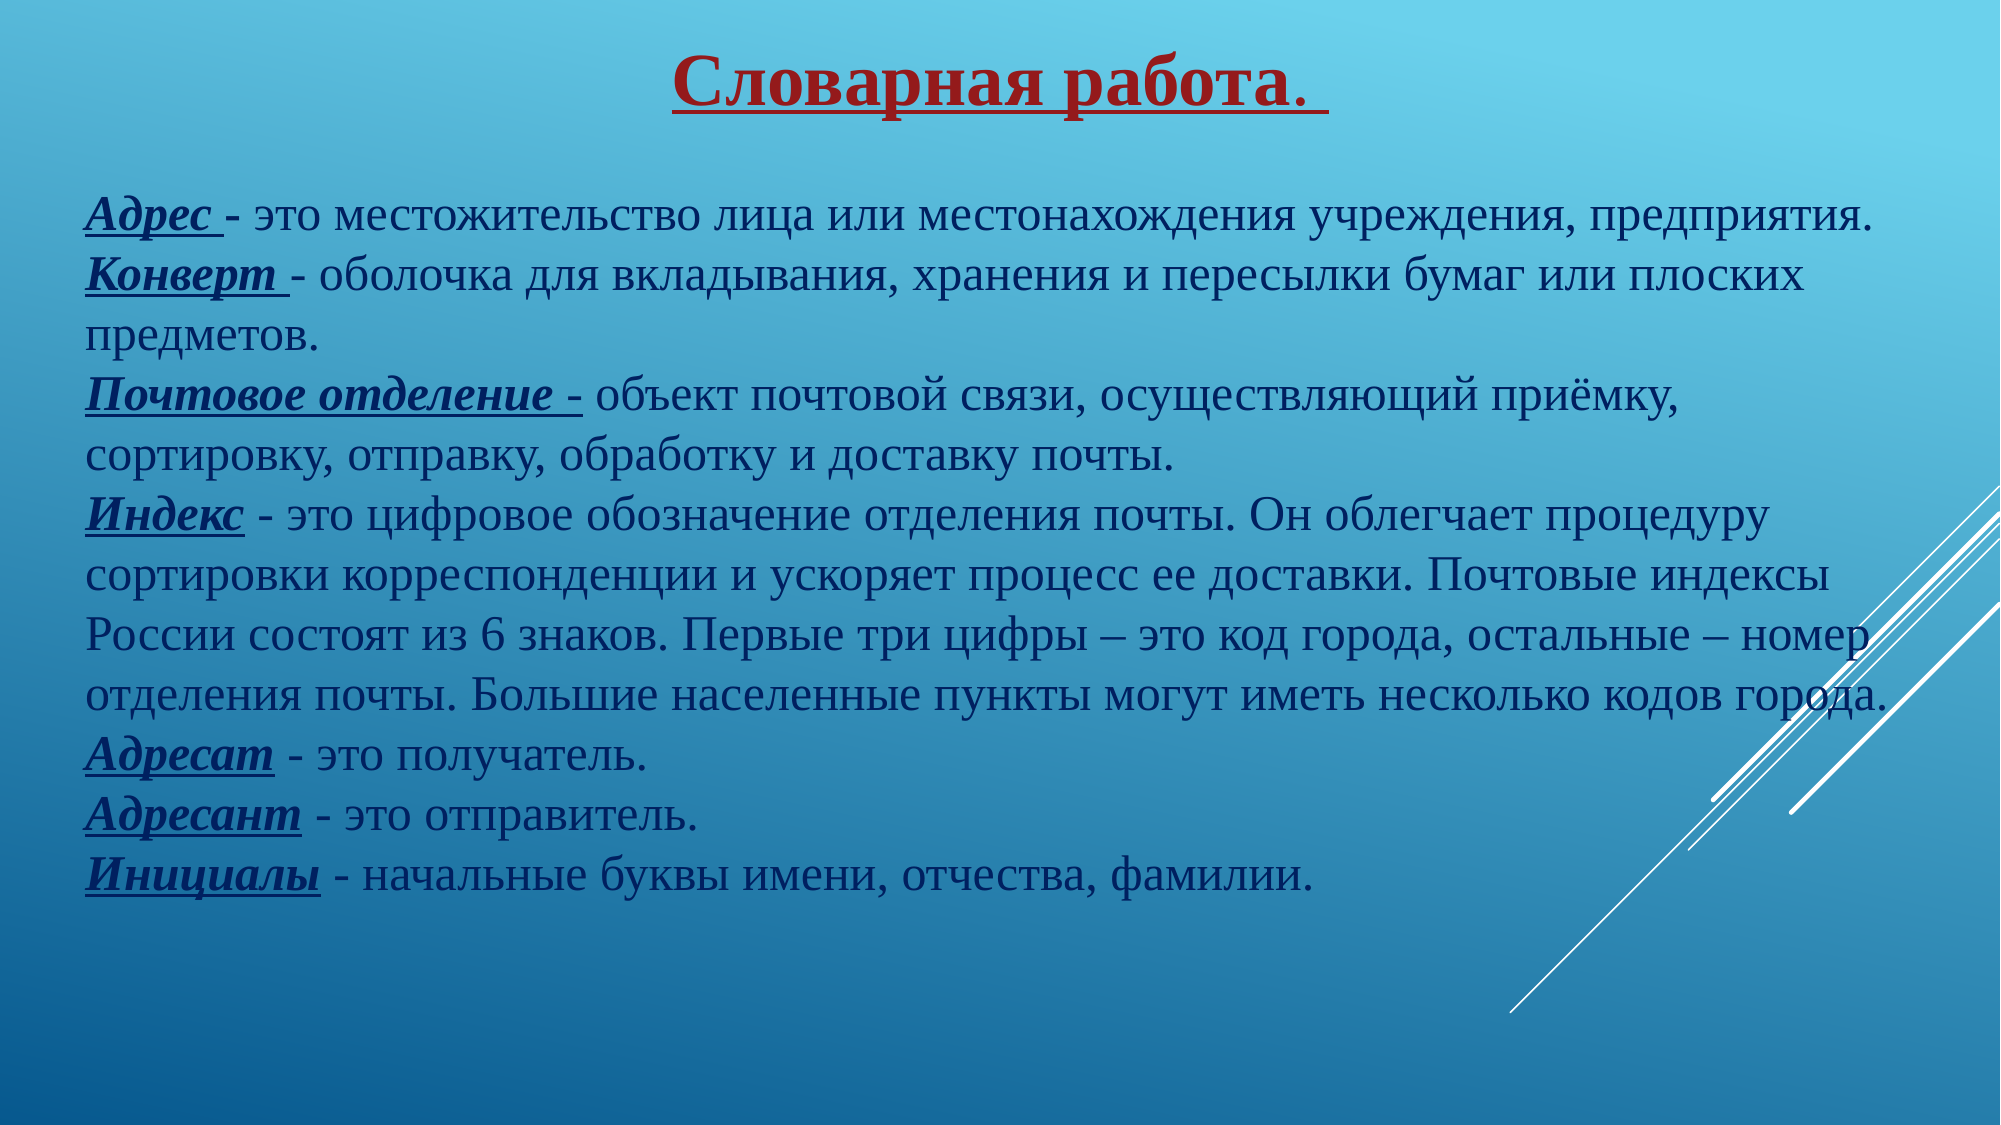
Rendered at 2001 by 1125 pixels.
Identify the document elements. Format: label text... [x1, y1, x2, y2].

text_box Словарная работа. Адрес - это местожительство лица или местонахождения учреждения, предприятия. Конверт - оболочка для вкладывания, хранения и пересылки бумаг или плоских предметов. Почтовое отделение - объект почтовой связи, осуществляющий приёмку, сортировку, отправку, обработку и доставку почты. Индекс - это цифровое обозначение отделения почты. Он облегчает процедуру сортировки корреспонденции и ускоряет процесс ее доставки. Почтовые индексы России состоят из 6 знаков. Первые три цифры – это код города, остальные – номер отделения почты. Большие населенные пункты могут иметь несколько кодов города. Адресат - это получатель. Адресант - это отправитель. Инициалы - начальные буквы имени, отчества, фамилии. [70, 23, 1920, 909]
